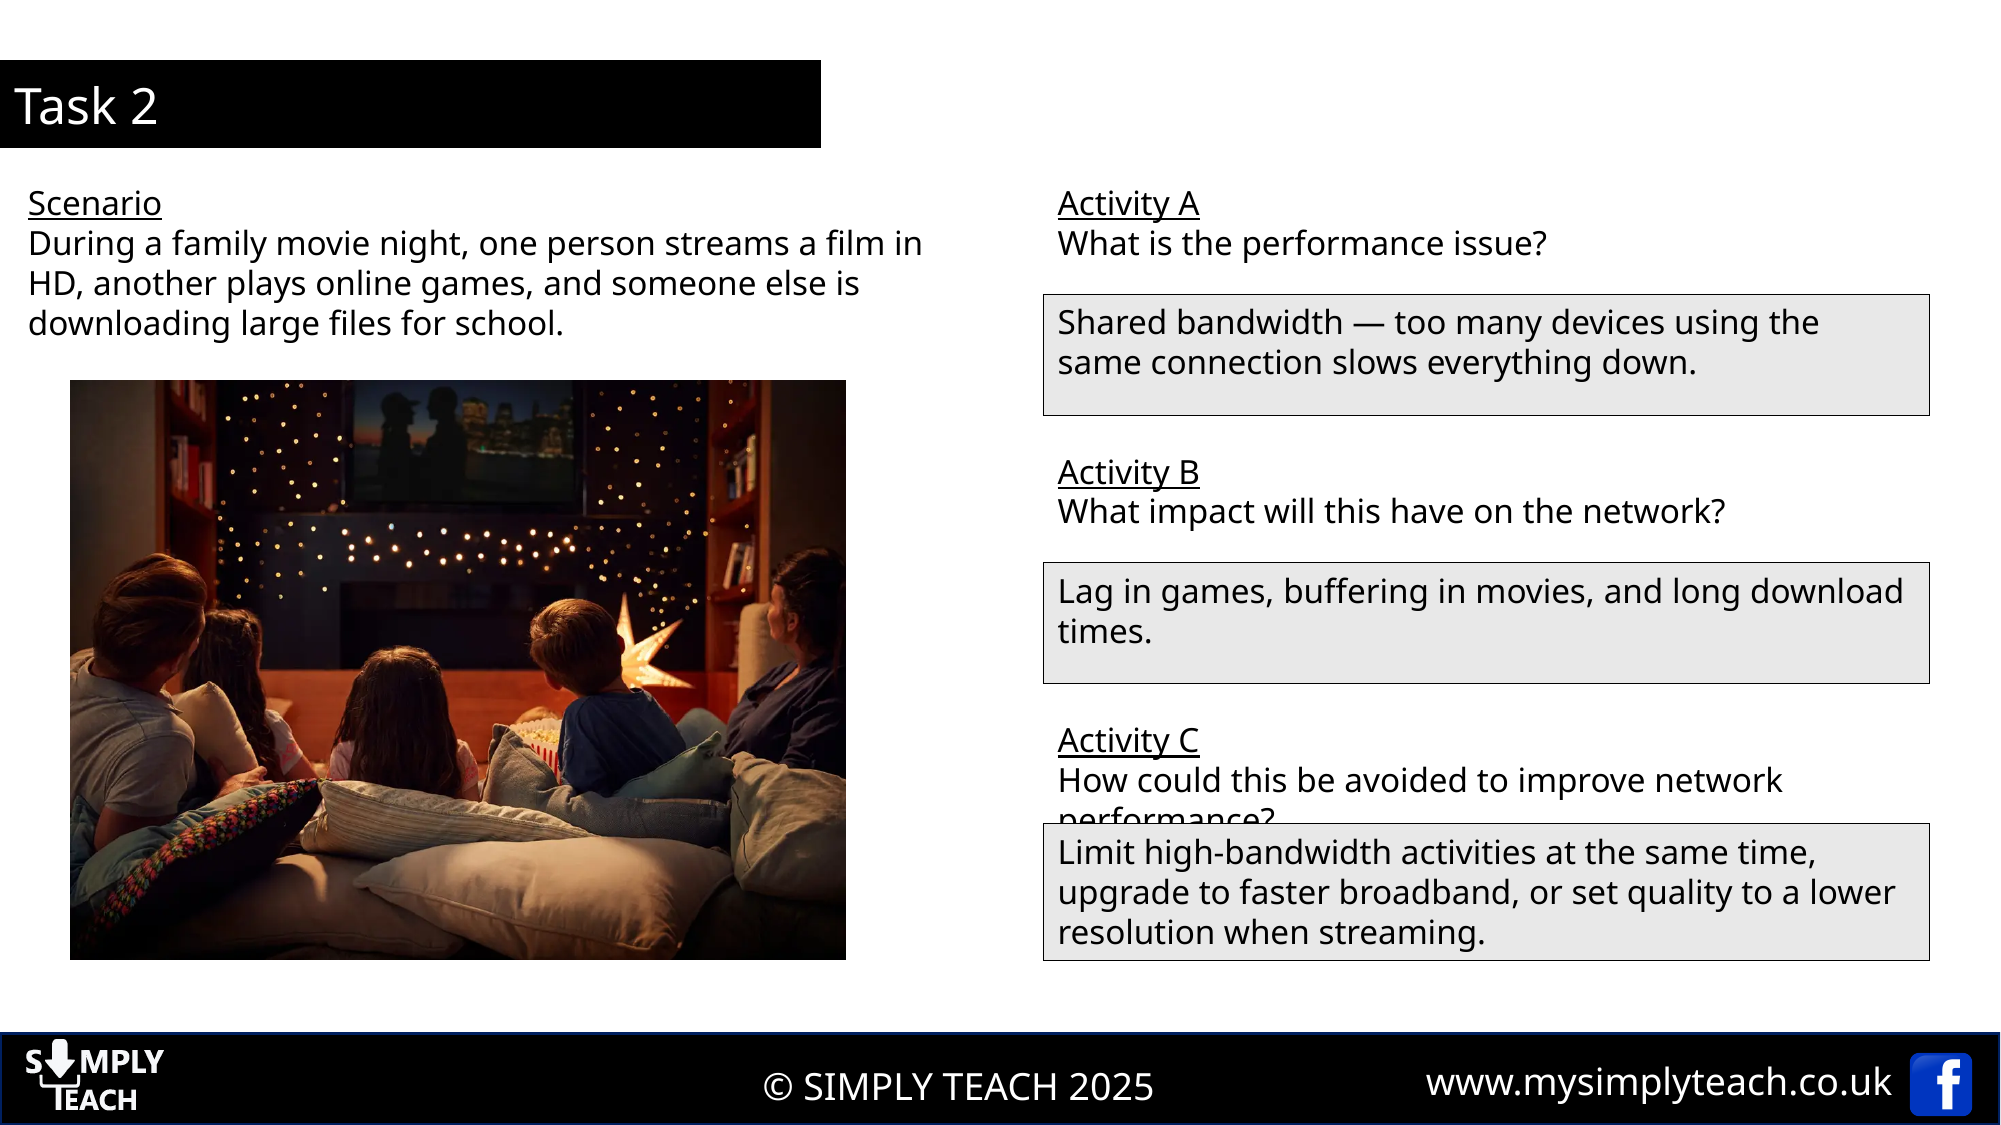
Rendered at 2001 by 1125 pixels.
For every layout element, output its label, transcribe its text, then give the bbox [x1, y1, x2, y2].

text_box Activity B What impact will this have on the network? [1043, 443, 2000, 538]
picture [15, 1033, 182, 1122]
text_box Limit high-bandwidth activities at the same time, upgrade to faster broadband, or set quality to a lower resolution when streaming. [1041, 822, 1931, 961]
text_box Activity A What is the performance issue? [1043, 174, 2000, 270]
text_box Task 2 [0, 60, 821, 148]
picture [70, 379, 846, 961]
text_box Shared bandwidth — too many devices using the same connection slows everything down. [1041, 292, 1931, 417]
text_box Activity C How could this be avoided to improve network performance? [1043, 711, 2000, 847]
text_box Lag in games, buffering in movies, and long download times. [1041, 561, 1931, 685]
text_box Scenario During a family movie night, one person streams a film in HD, another plays online games, and someone else is downloading large files for school. [13, 174, 957, 350]
picture [1907, 1050, 1975, 1119]
